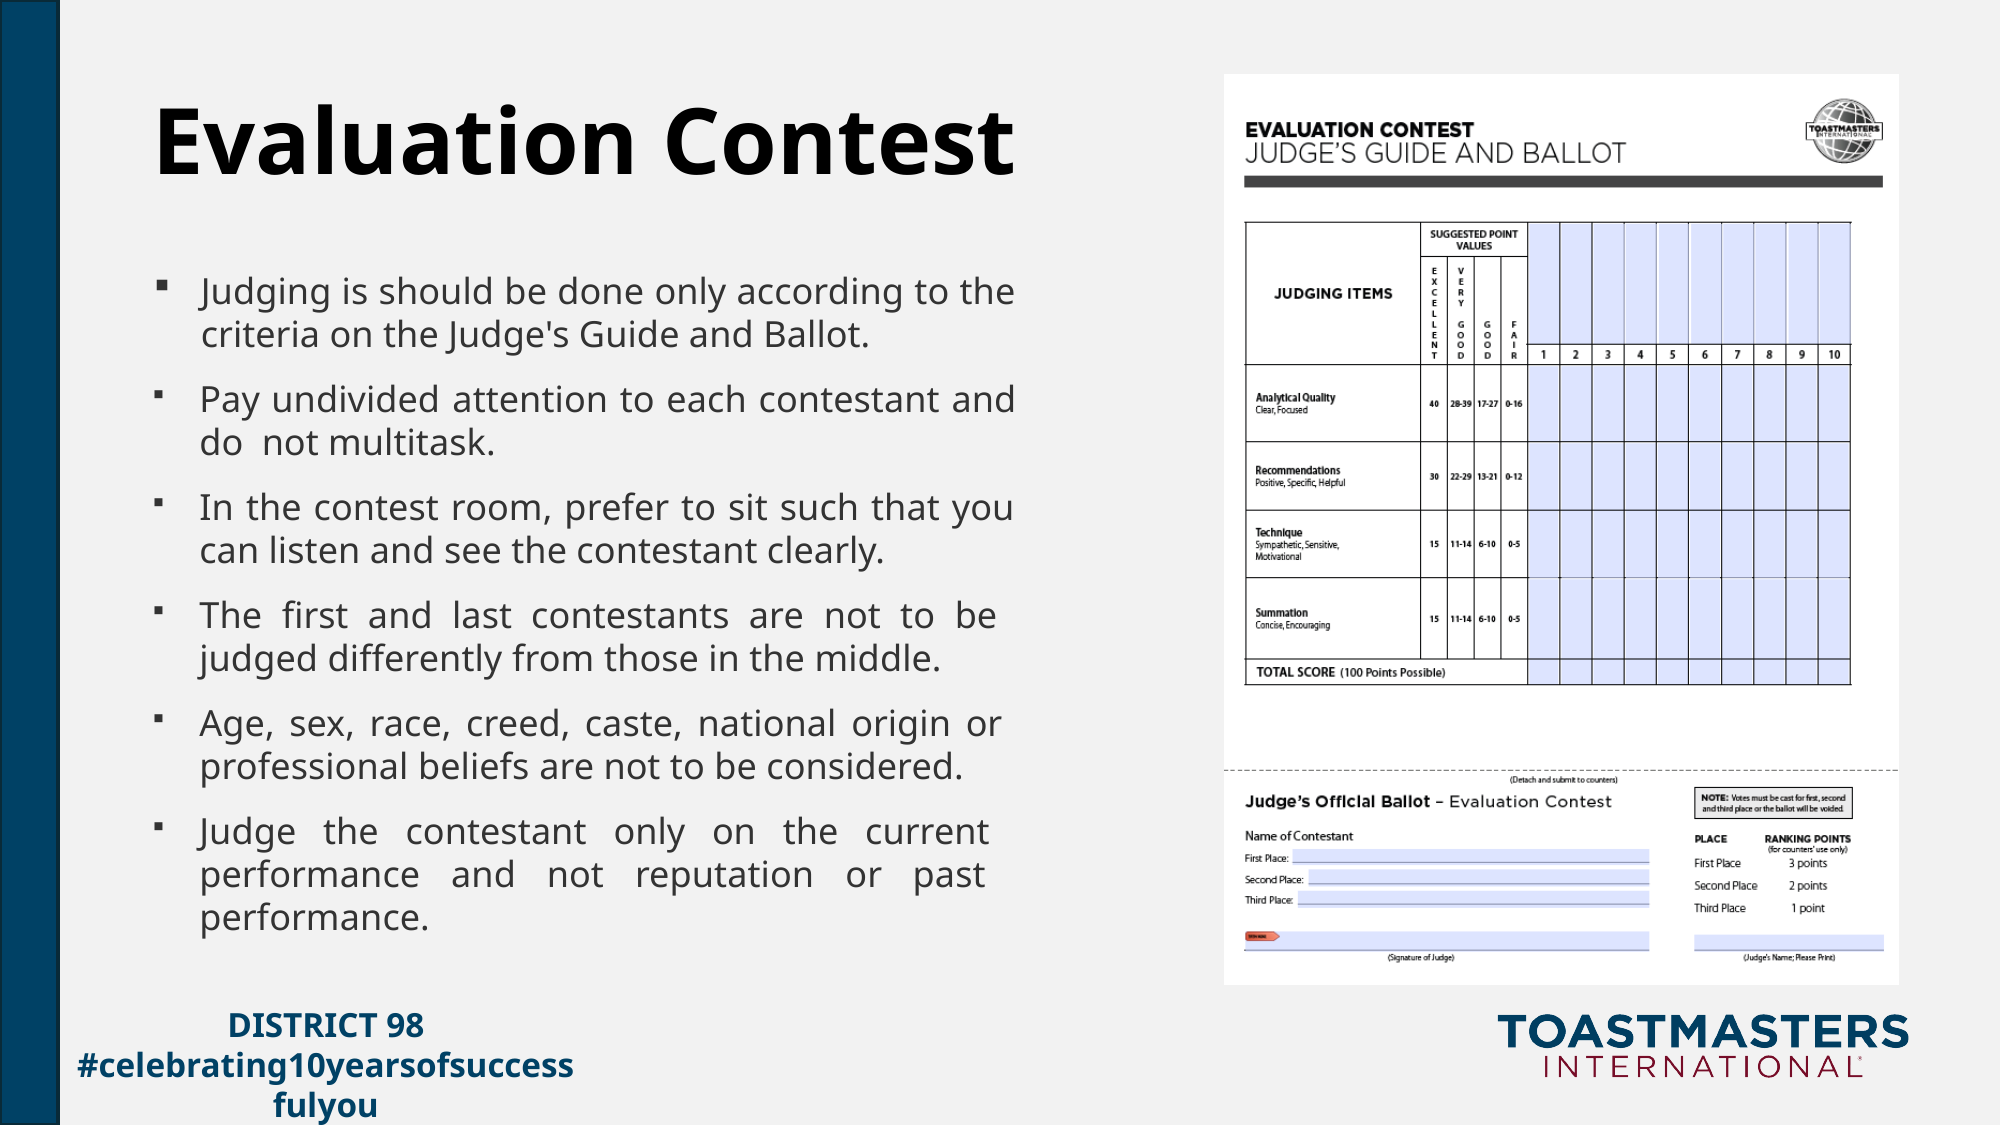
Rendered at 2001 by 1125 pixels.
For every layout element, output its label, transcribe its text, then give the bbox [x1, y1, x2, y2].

text_box [0, 0, 60, 1125]
picture [1224, 74, 2000, 1125]
text_box DISTRICT 98 #celebrating10yearsofsuccessfulyou [58, 996, 594, 1125]
list Judging is should be done only according to the criteria on the Judge's Guide and Ballot. Pay undivided attention to each contestant and do not multitask. In the contest room, prefer to sit such that you can listen and see the contestant clearly. The first and last contestants are not to be judged differently from those in the middle. Age, sex, race, creed, caste, national origin or professional beliefs are not to be considered. Judge the contestant only on the current performance and not reputation or past performance. [137, 260, 1033, 950]
title Evaluation Contest [137, 59, 1944, 229]
